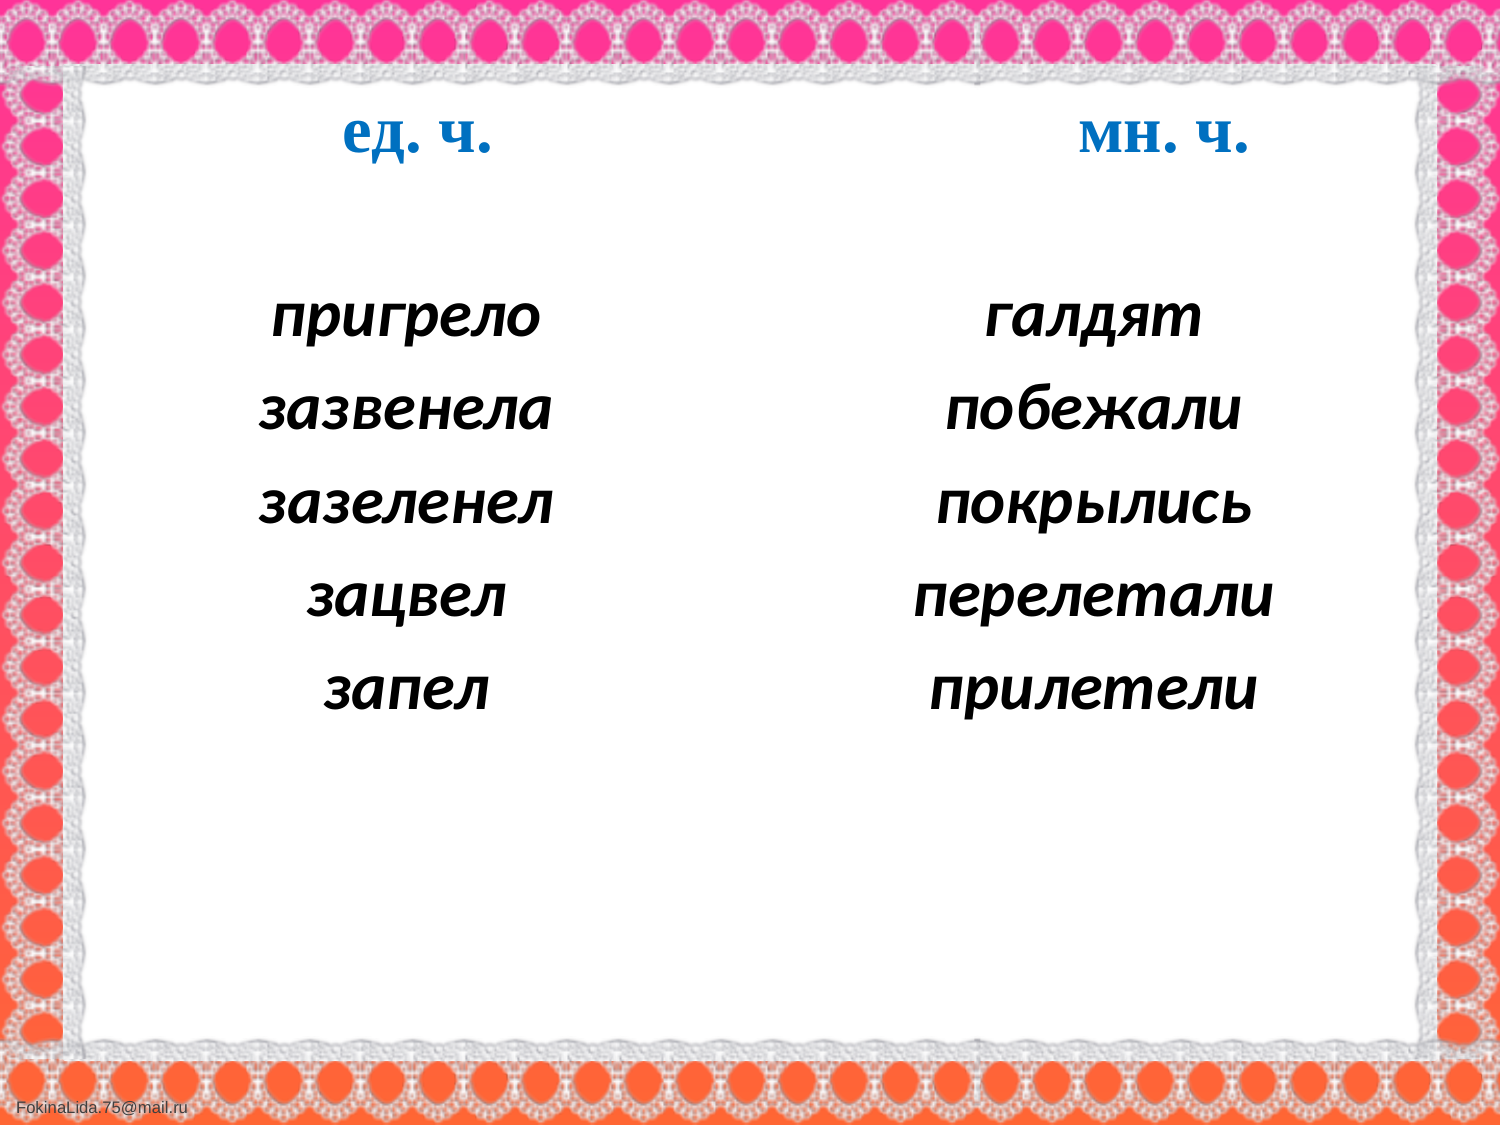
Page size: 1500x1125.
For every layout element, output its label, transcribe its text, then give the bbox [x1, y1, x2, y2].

list галдят побежали покрылись перелетали прилетели [762, 262, 1425, 1005]
picture [0, 0, 1500, 1125]
list пригрело зазвенела зазеленел зацвел запел [75, 262, 738, 1005]
title ед. ч. мн. ч. [76, 78, 1427, 266]
